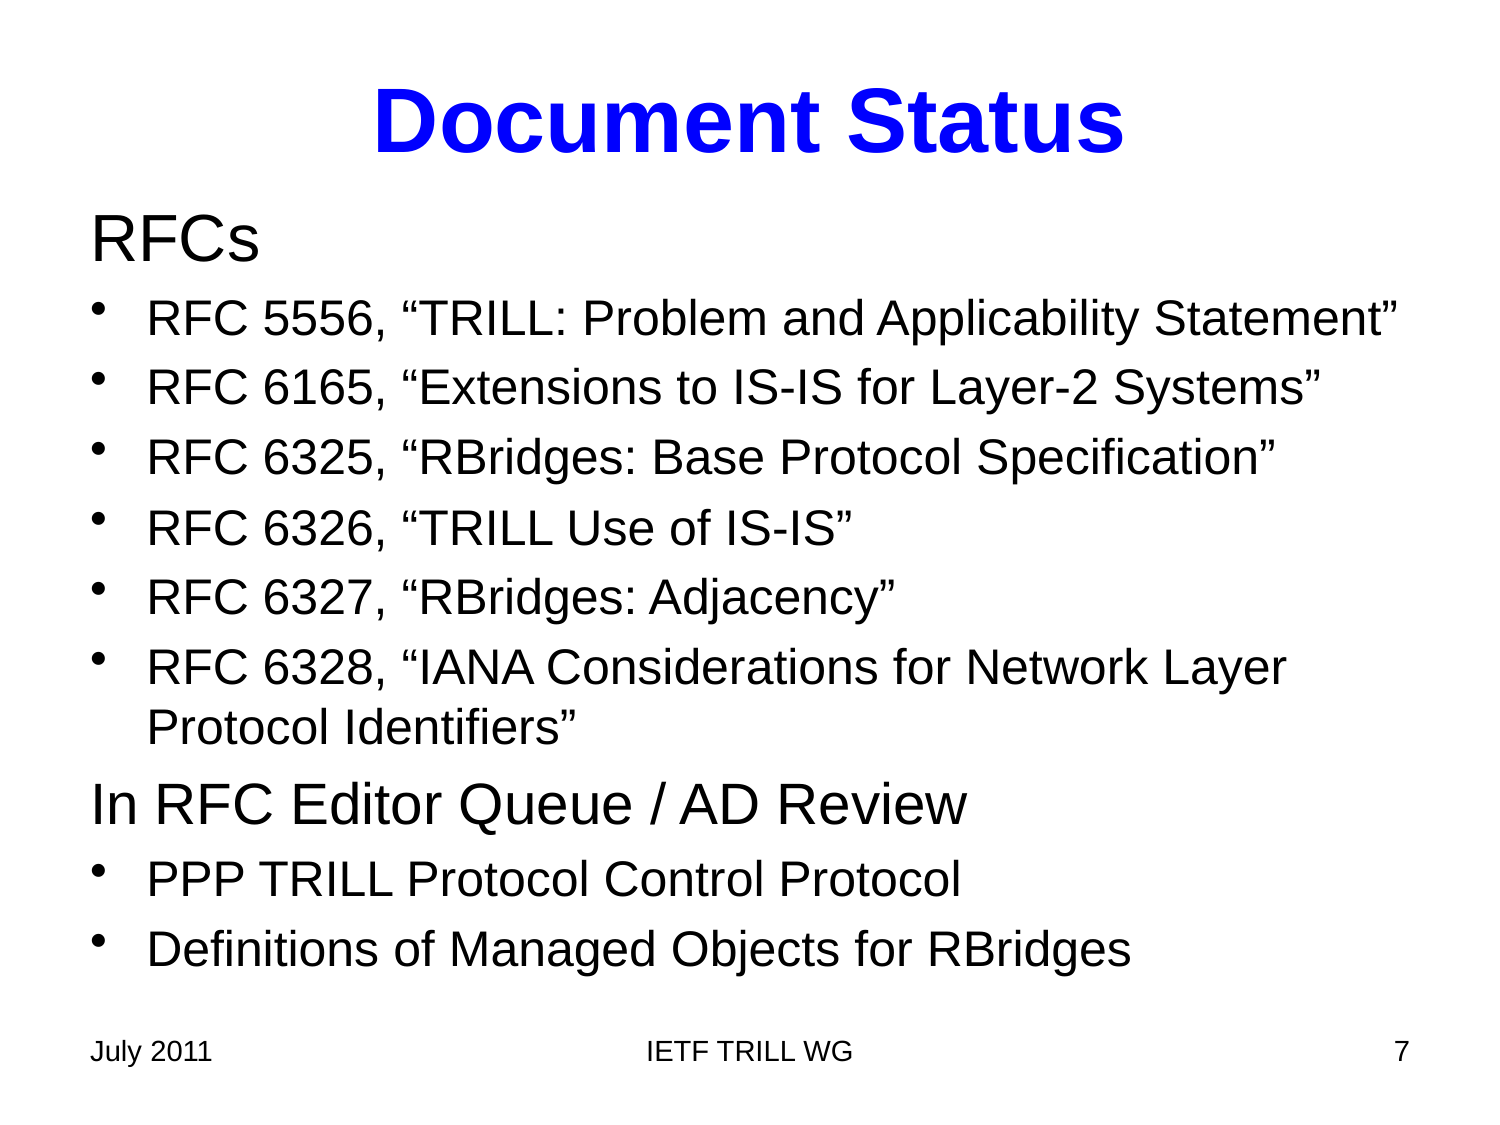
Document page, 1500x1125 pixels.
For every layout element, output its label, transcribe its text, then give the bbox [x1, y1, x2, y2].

slide_number 7 [1074, 1024, 1426, 1103]
list RFCs RFC 5556, “TRILL: Problem and Applicability Statement” RFC 6165, “Extensions to IS-IS for Layer-2 Systems” RFC 6325, “RBridges: Base Protocol Specification” RFC 6326, “TRILL Use of IS-IS” RFC 6327, “RBridges: Adjacency” RFC 6328, “IANA Considerations for Network Layer Protocol Identifiers” In RFC Editor Queue / AD Review PPP TRILL Protocol Control Protocol Definitions of Managed Objects for RBridges [75, 187, 1425, 1005]
title Document Status [75, 45, 1425, 187]
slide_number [74, 1024, 426, 1103]
footer IETF TRILL WG [512, 1024, 988, 1103]
